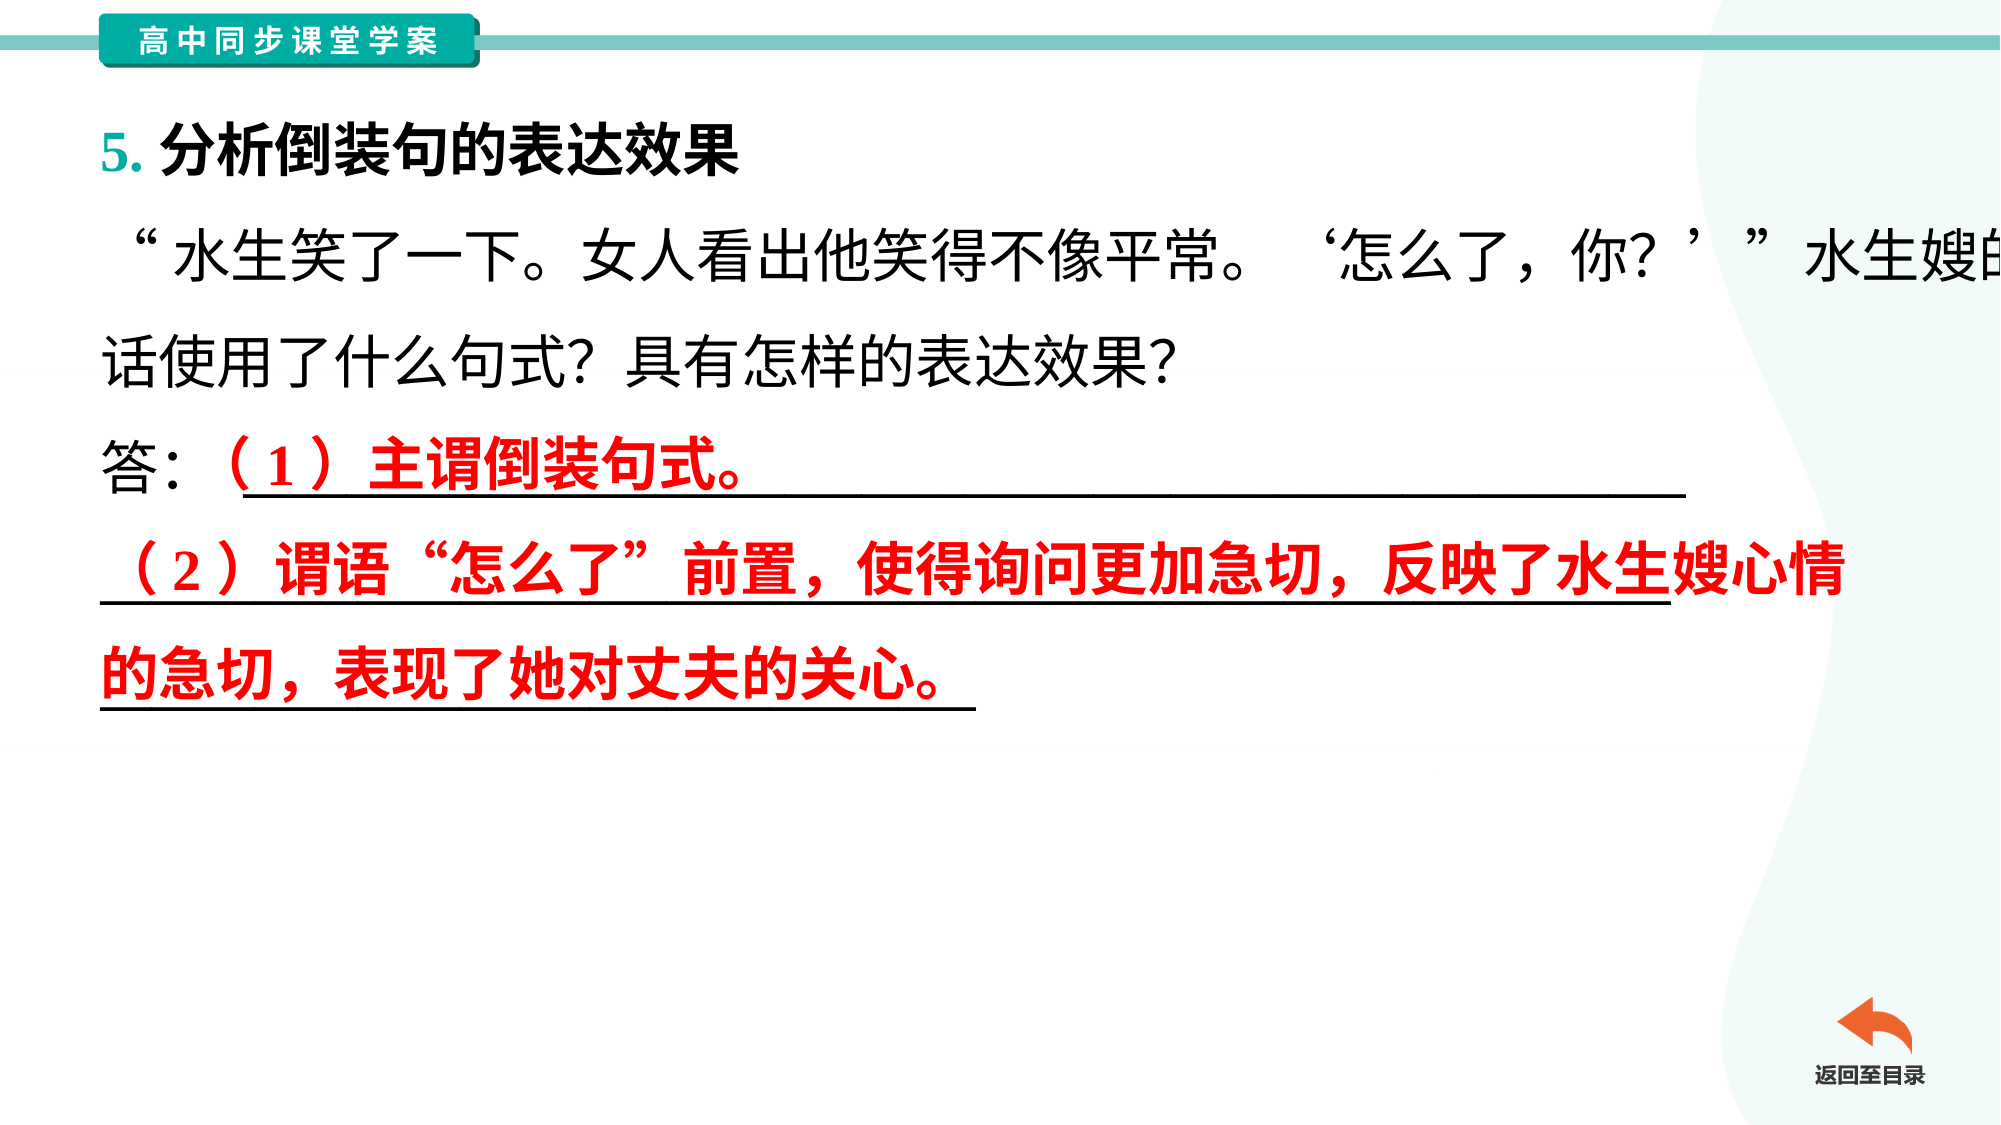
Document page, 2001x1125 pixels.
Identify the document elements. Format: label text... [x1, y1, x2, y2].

text_box 5.分析倒装句的表达效果 “水生笑了一下。女人看出他笑得不像平常。‘怎么了，你？’”水生嫂的 话使用了什么句式？具有怎样的表达效果？ 答： ________________________________________________________ _____________________________________________________________ __________________________________ [100, 707, 1899, 715]
text_box （1）主谓倒装句式。 （2）谓语“怎么了”前置，使得询问更加急切，反映了水生嫂心情的急切，表现了她对丈夫的关心。 [100, 390, 1899, 707]
picture [0, 0, 2000, 1125]
text_box 5.分析倒装句的表达效果 “水生笑了一下。女人看出他笑得不像平常。‘怎么了，你？’”水生嫂的 话使用了什么句式？具有怎样的表达效果？ 答： ________________________________________________________ _____________________________________________________________ __________________________________ [100, 76, 1899, 390]
